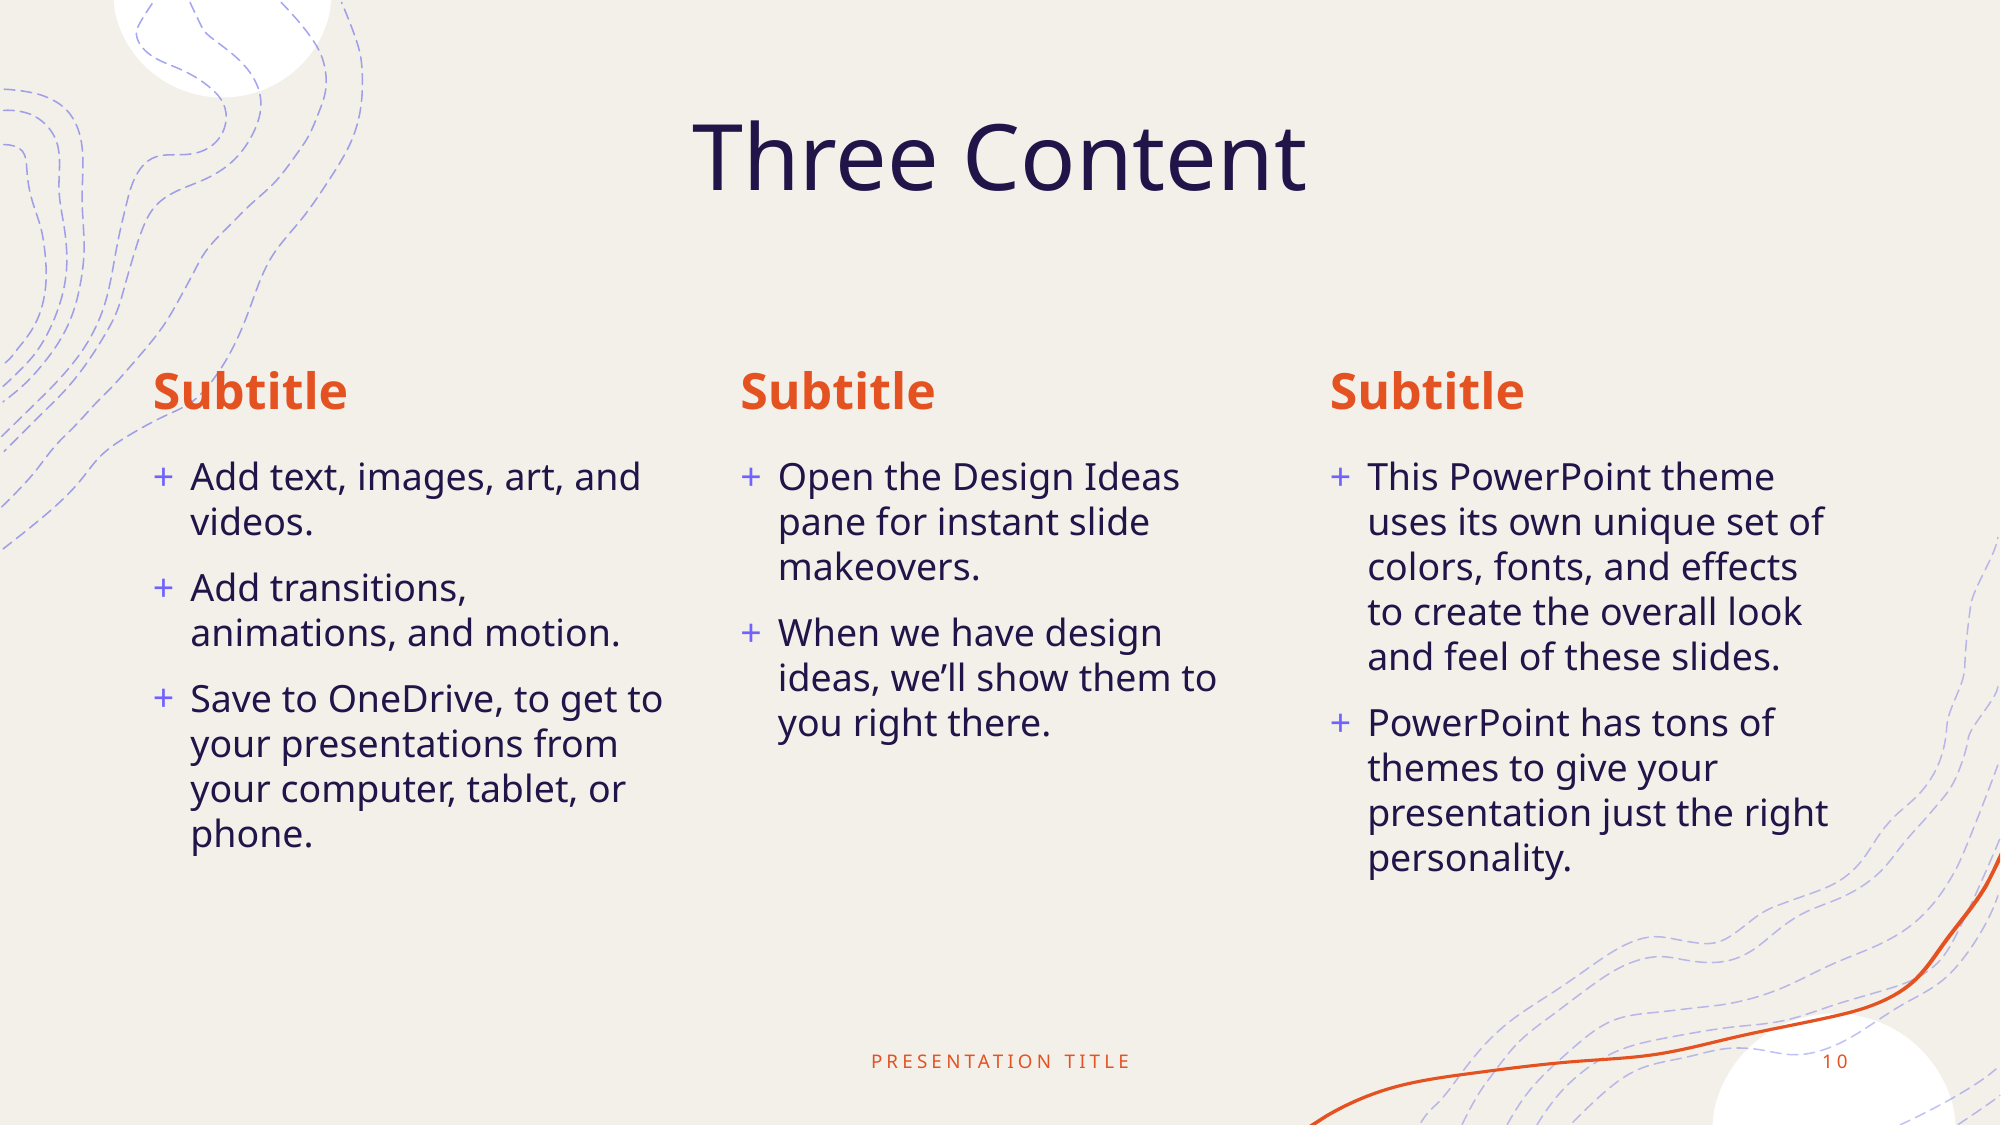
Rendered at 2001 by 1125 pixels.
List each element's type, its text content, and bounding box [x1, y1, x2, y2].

title Three Content [196, 91, 1804, 311]
list This PowerPoint theme uses its own unique set of colors, fonts, and effects to create the overall look and feel of these slides. PowerPoint has tons of themes to give your presentation just the right personality. [1314, 445, 1860, 998]
list Open the Design Ideas pane for instant slide makeovers. When we have design ideas, we’ll show them to you right there. [725, 445, 1271, 998]
list Add text, images, art, and videos. Add transitions, animations, and motion. Save to OneDrive, to get to your presentations from your computer, tablet, or phone. [138, 445, 683, 998]
list Subtitle [725, 345, 1272, 444]
footer PRESENTATION TITLE [662, 1042, 1338, 1103]
list Subtitle [1314, 345, 1861, 444]
list Subtitle [138, 345, 684, 444]
slide_number 10 [1625, 1042, 1863, 1103]
